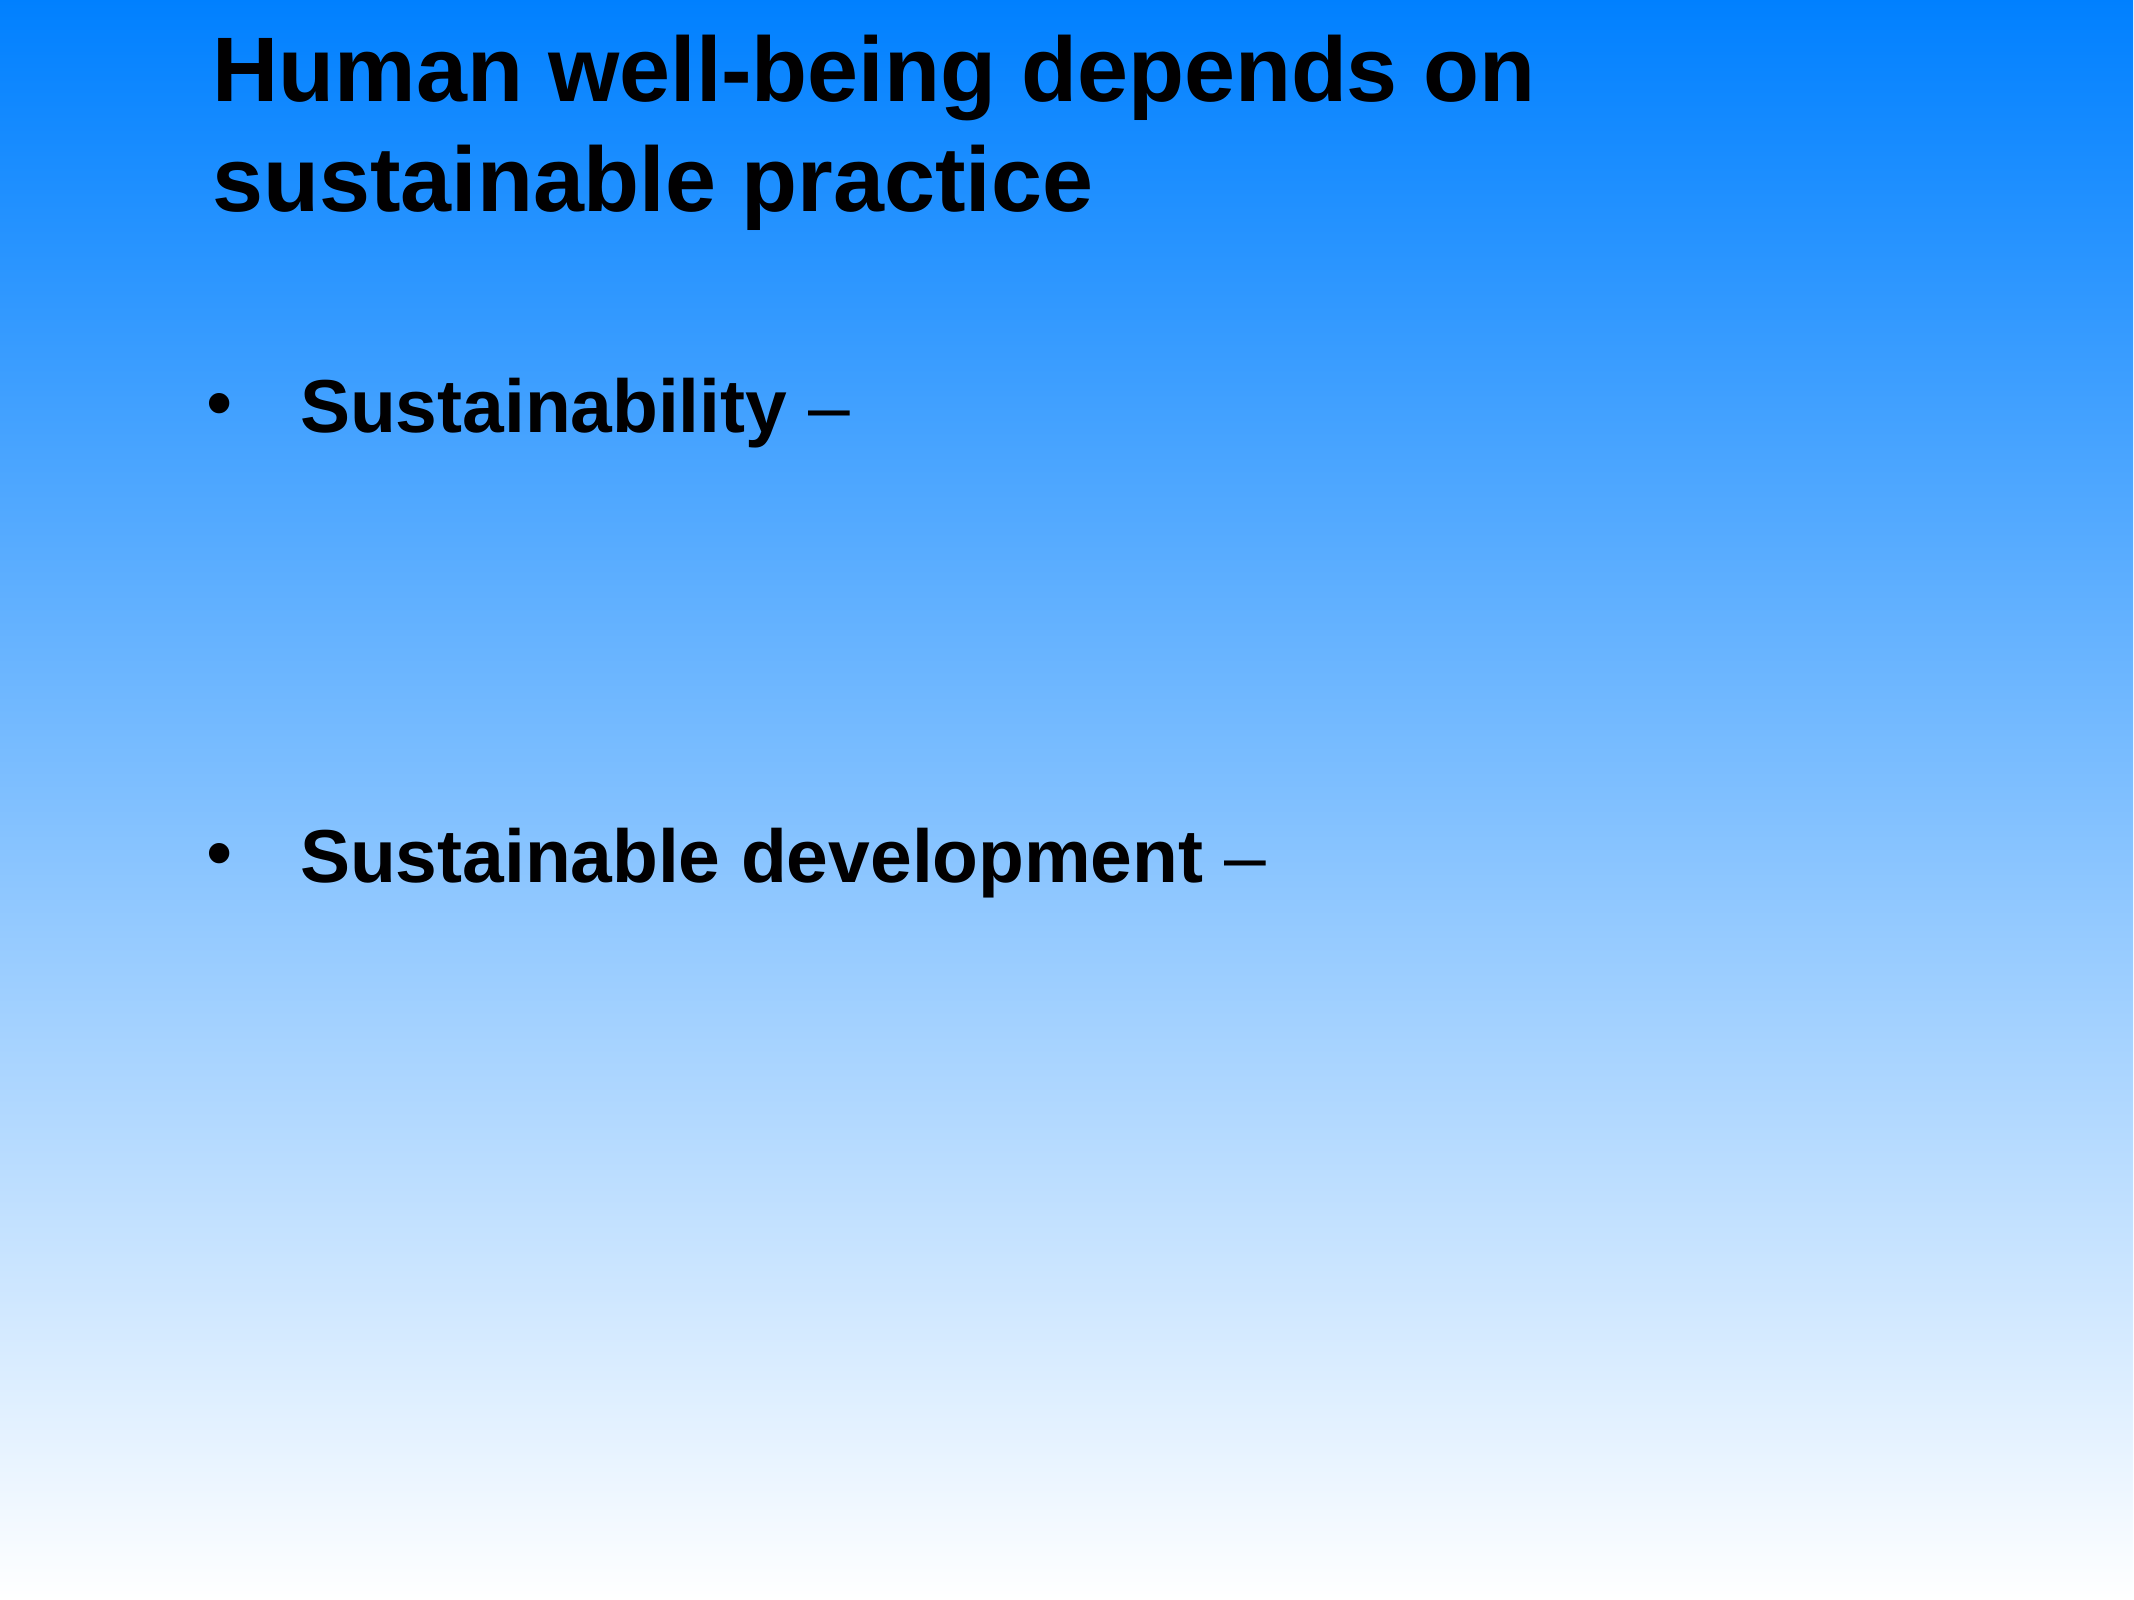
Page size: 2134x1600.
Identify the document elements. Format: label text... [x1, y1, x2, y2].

text_box Sustainability – Sustainable development – [191, 349, 2042, 1355]
text_box Food Production [0, 225, 2133, 229]
title Human well-being depends on sustainable practice [204, 26, 1921, 213]
